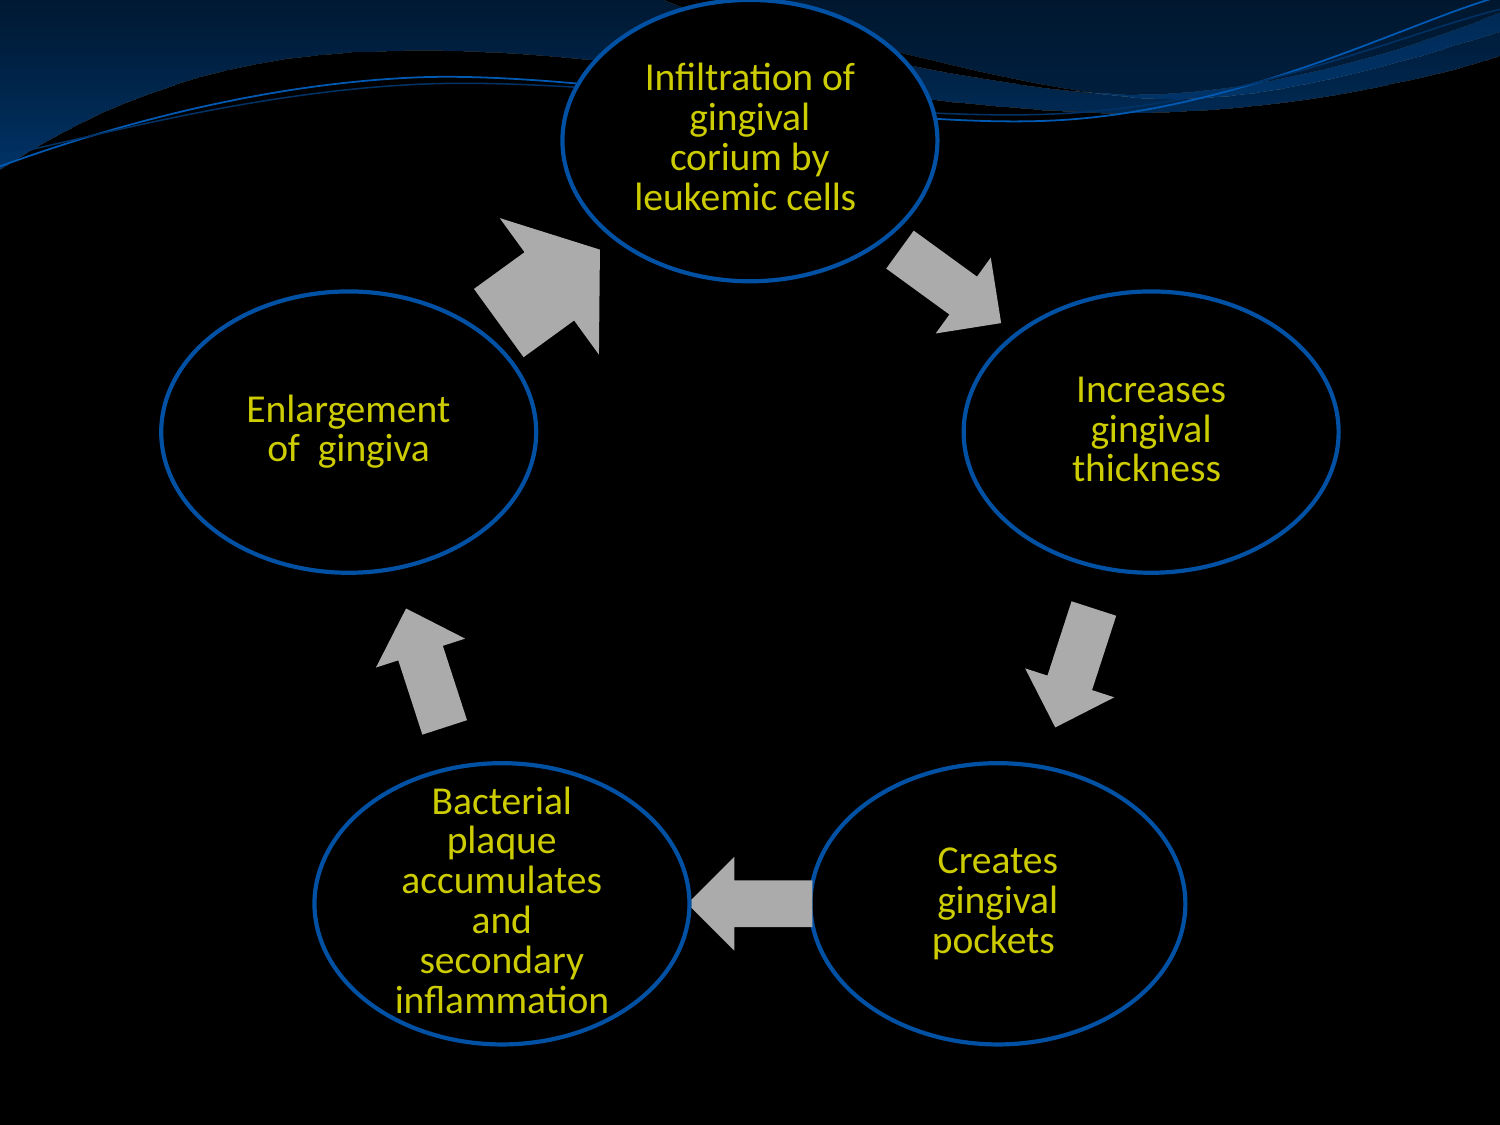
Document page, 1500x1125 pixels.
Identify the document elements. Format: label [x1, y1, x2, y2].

list [0, 0, 1500, 1125]
